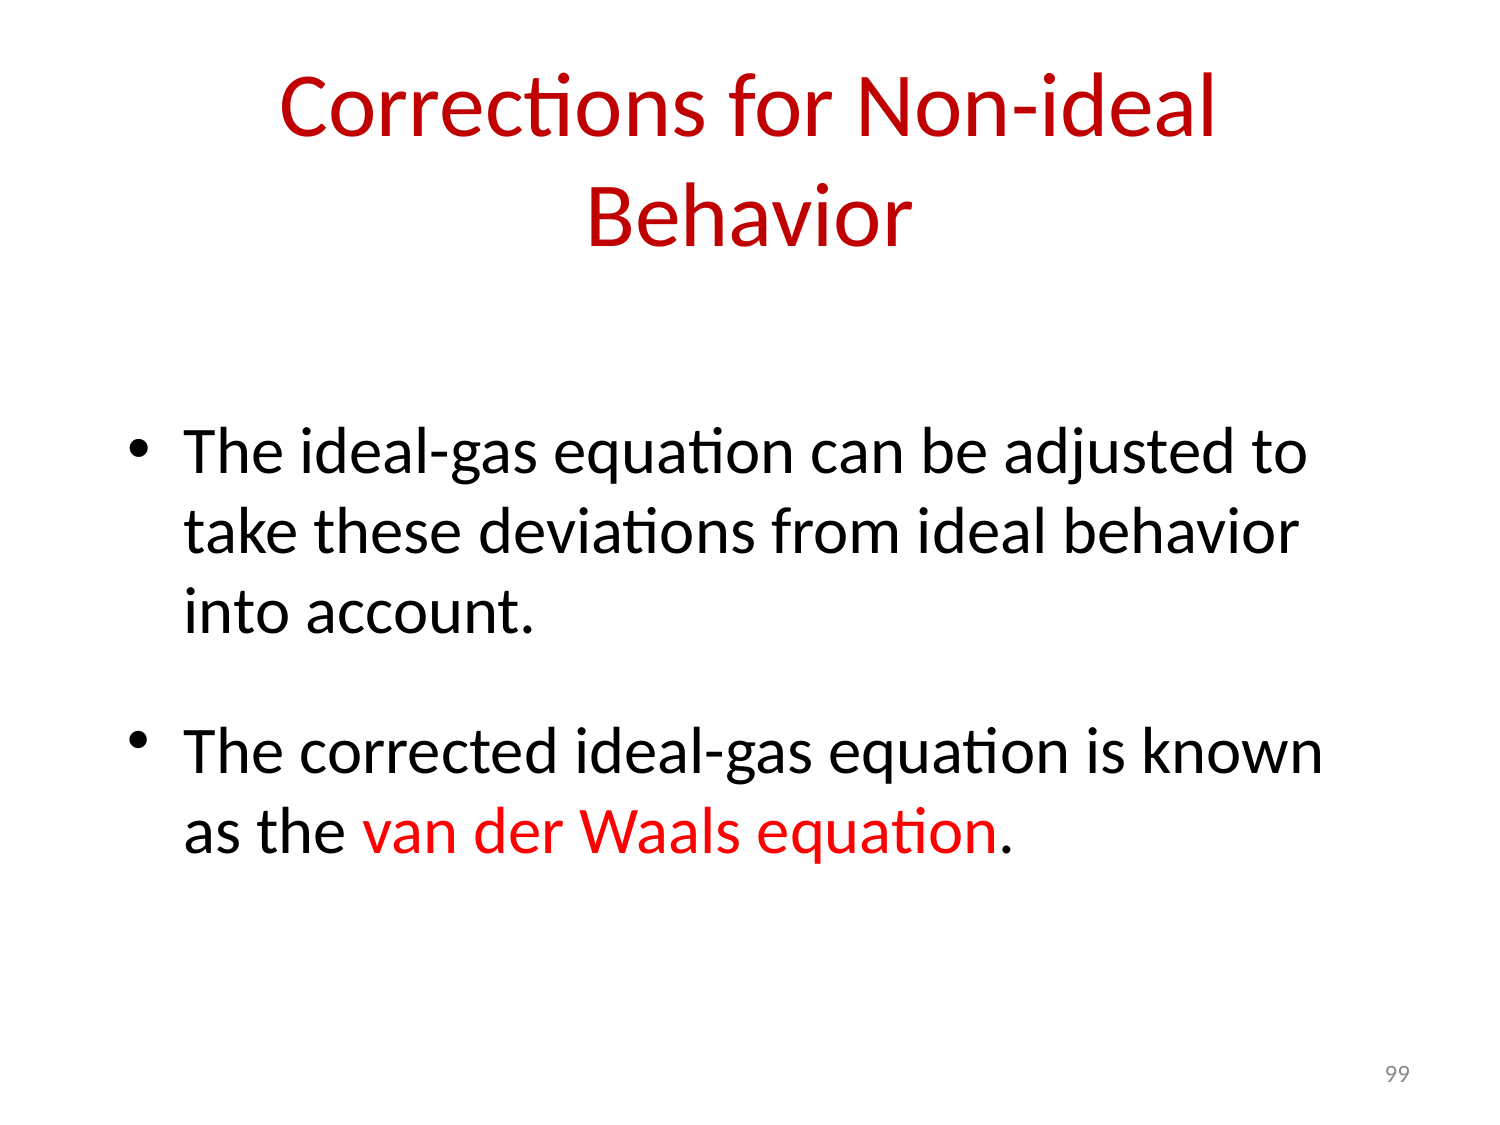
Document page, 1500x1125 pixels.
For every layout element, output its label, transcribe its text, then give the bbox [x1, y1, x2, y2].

slide_number 99 [1074, 1042, 1425, 1103]
text_box Corrections for Non-ideal Behavior [112, 37, 1388, 225]
text_box The corrected ideal-gas equation is known as the van der Waals equation. [112, 699, 1388, 1013]
text_box The ideal-gas equation can be adjusted to take these deviations from ideal behavior into account. [112, 399, 1388, 699]
